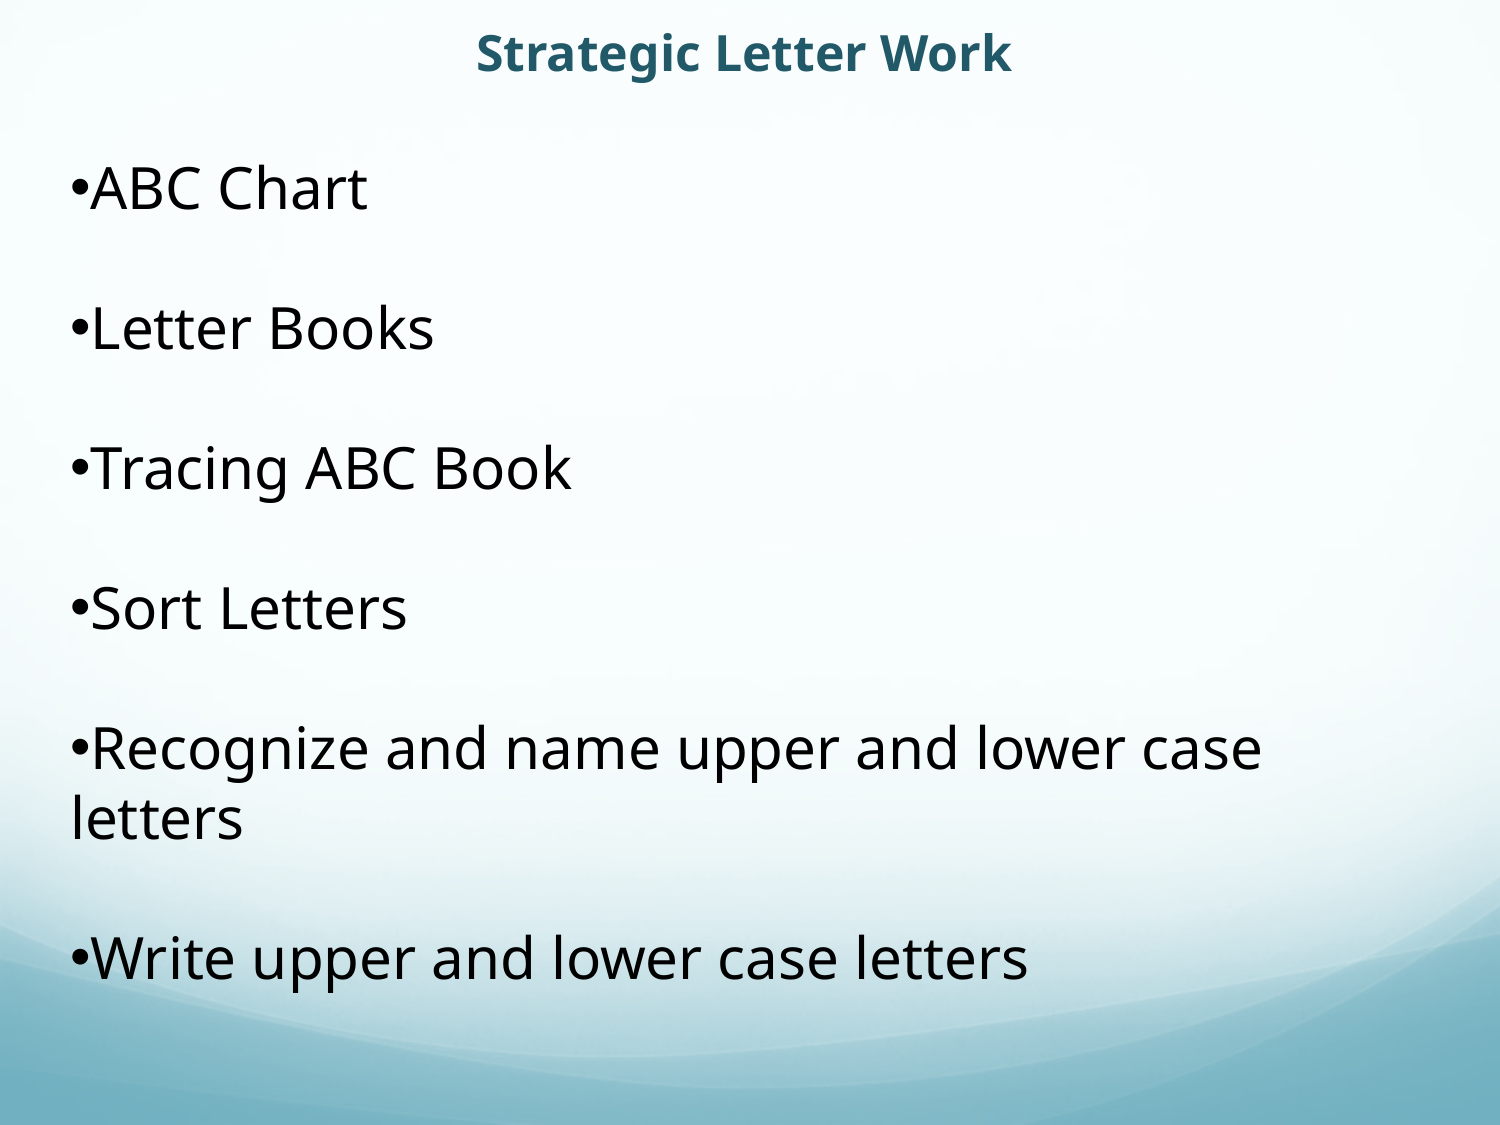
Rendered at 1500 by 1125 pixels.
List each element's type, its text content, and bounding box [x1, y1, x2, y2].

text_box Strategic Letter Work ABC Chart Letter Books Tracing ABC Book Sort Letters Recognize and name upper and lower case letters Write upper and lower case letters [55, 13, 1434, 1044]
